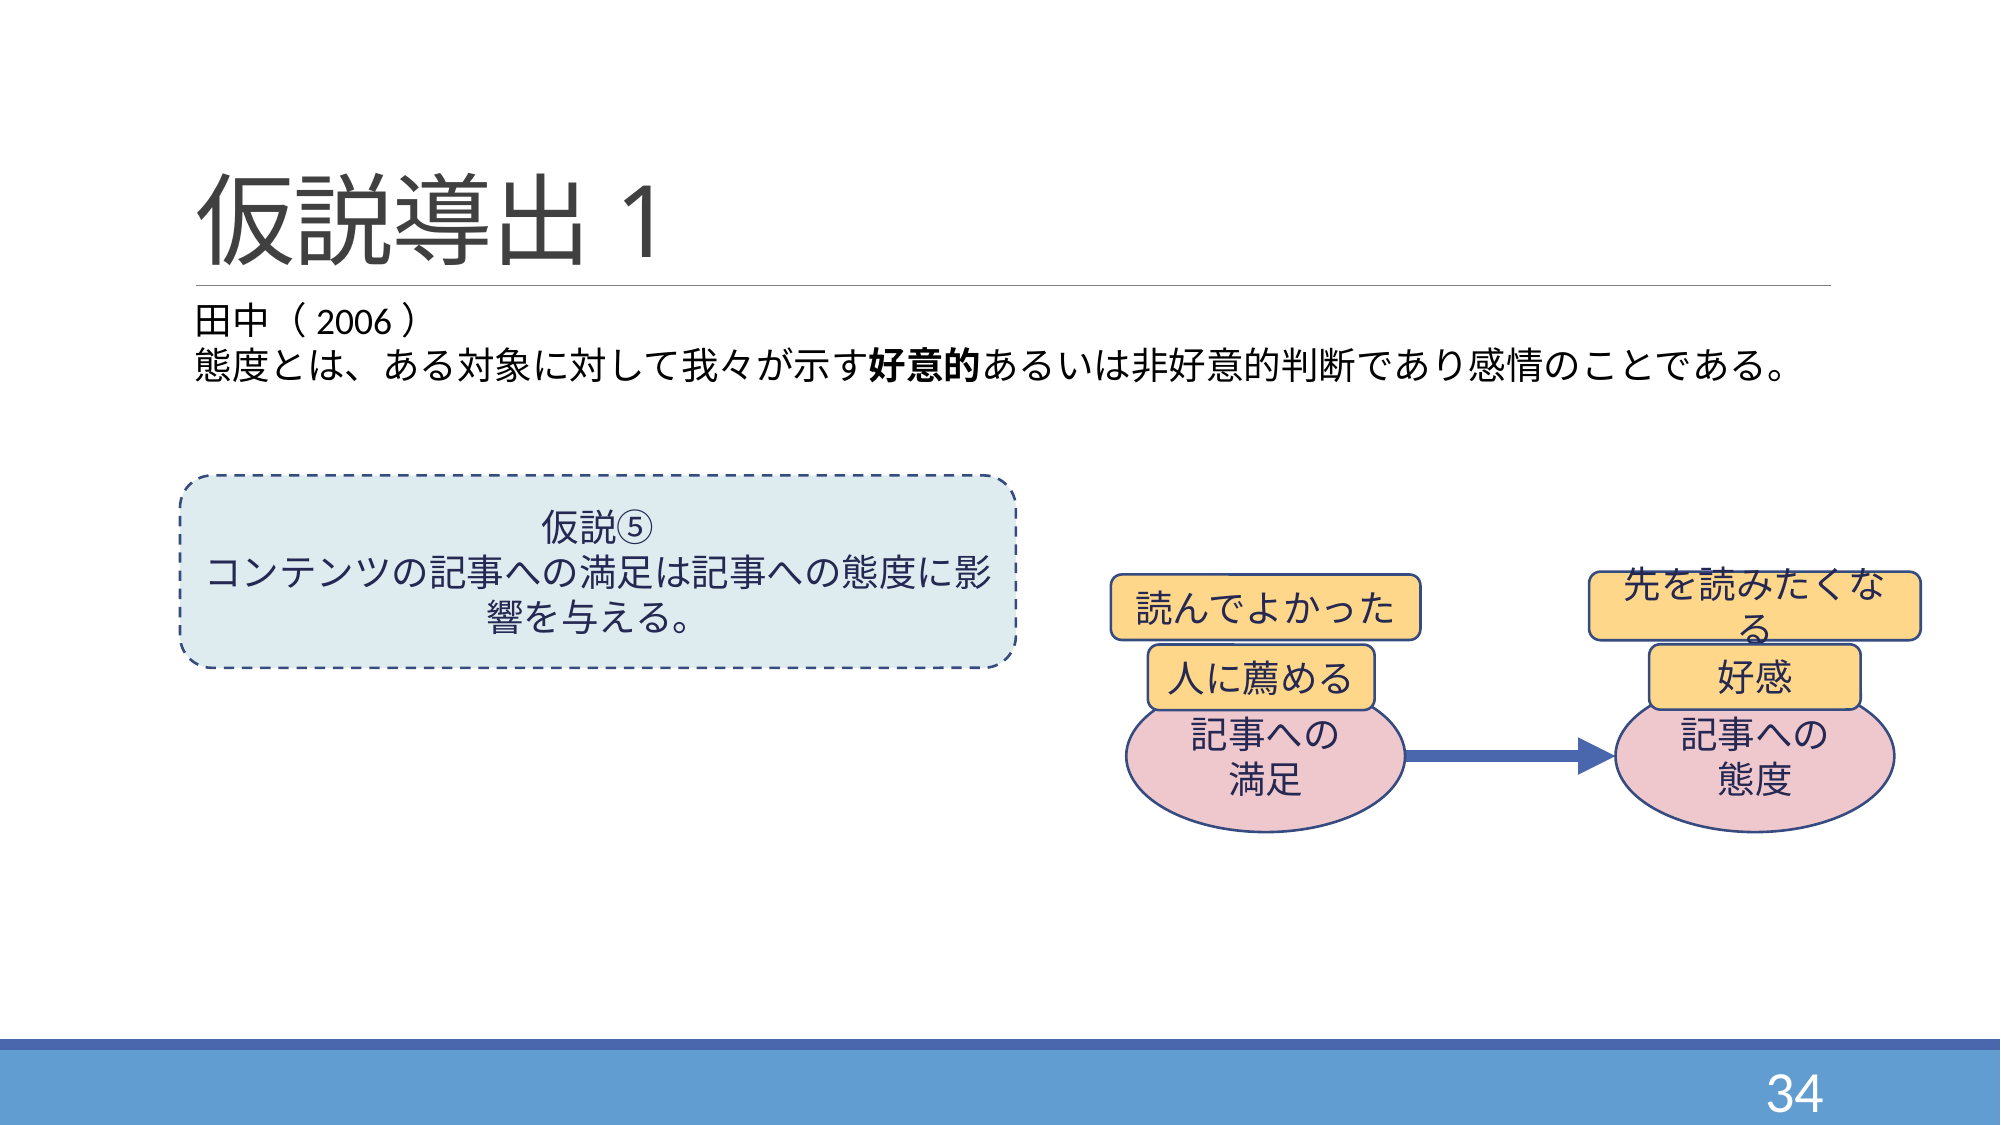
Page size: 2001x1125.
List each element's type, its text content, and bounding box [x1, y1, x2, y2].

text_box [1110, 571, 1922, 833]
slide_number 34 [1624, 1059, 1840, 1120]
title 仮説導出1 [180, 47, 1830, 285]
text_box 仮説⑤ コンテンツの記事への満足は記事への態度に影響を与える。 [178, 474, 1018, 670]
text_box 田中（2006） 態度とは、ある対象に対して我々が示す好意的あるいは非好意的判断であり感情のことである。 [180, 289, 1892, 395]
